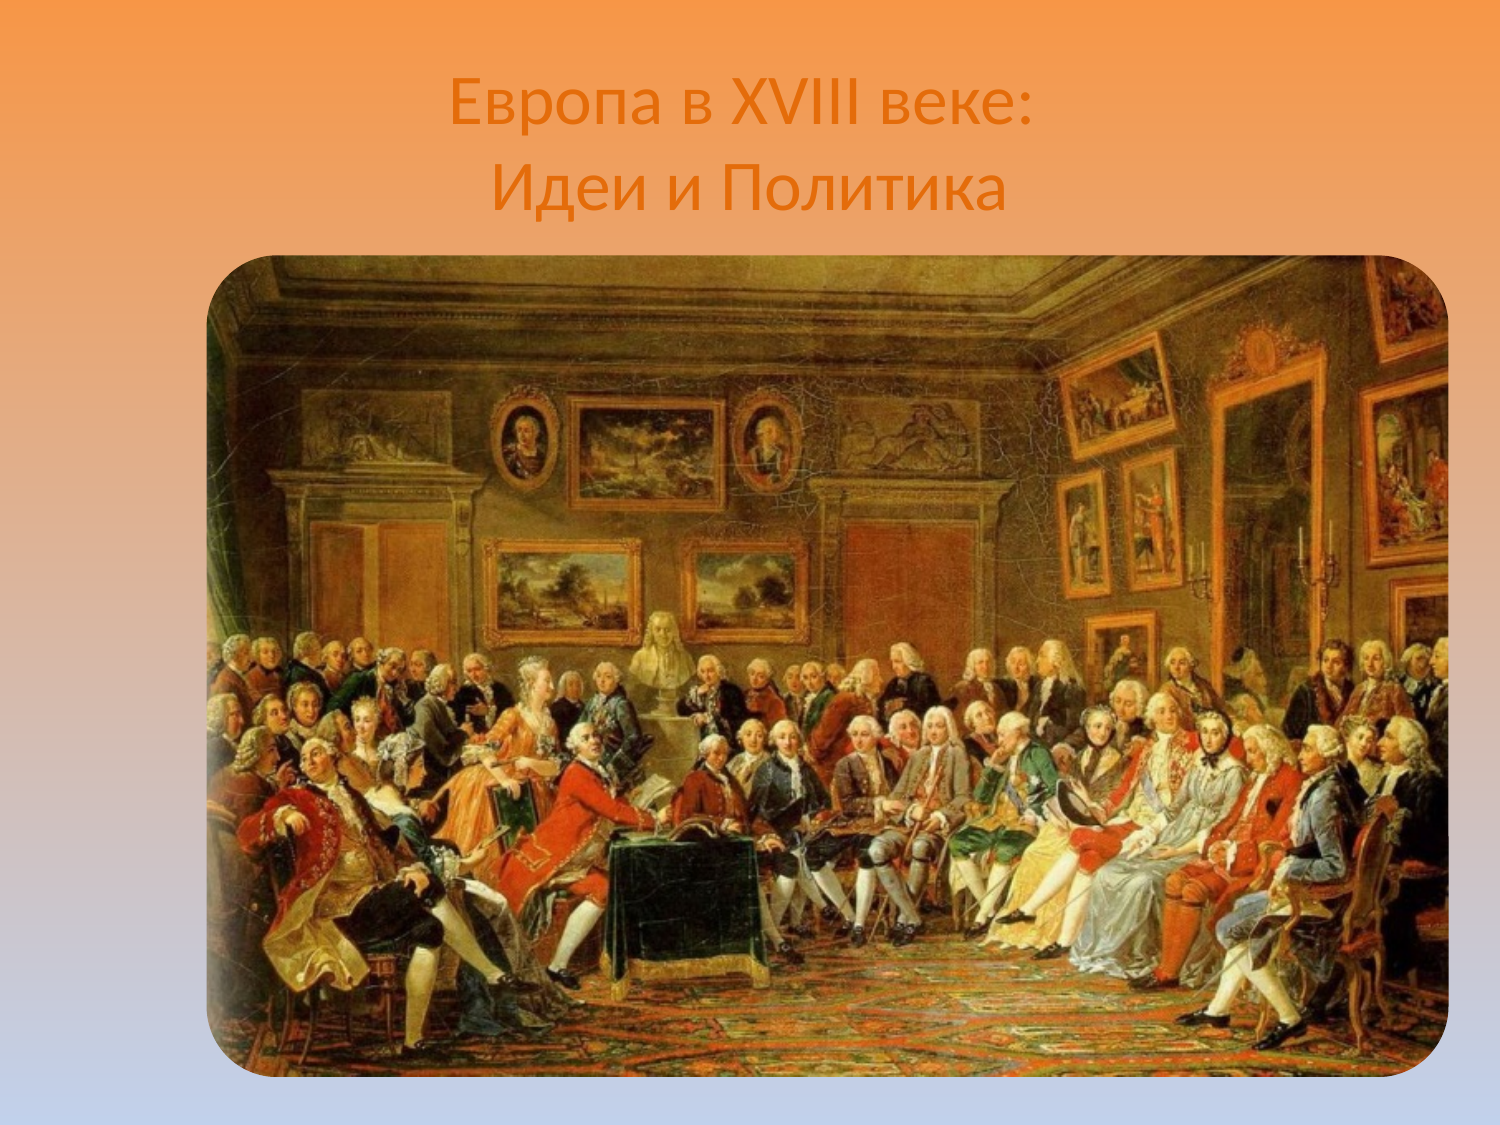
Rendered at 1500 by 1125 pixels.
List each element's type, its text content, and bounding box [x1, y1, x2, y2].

title Европа в XVIII веке: Идеи и Политика [75, 45, 1425, 233]
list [206, 255, 1449, 1078]
